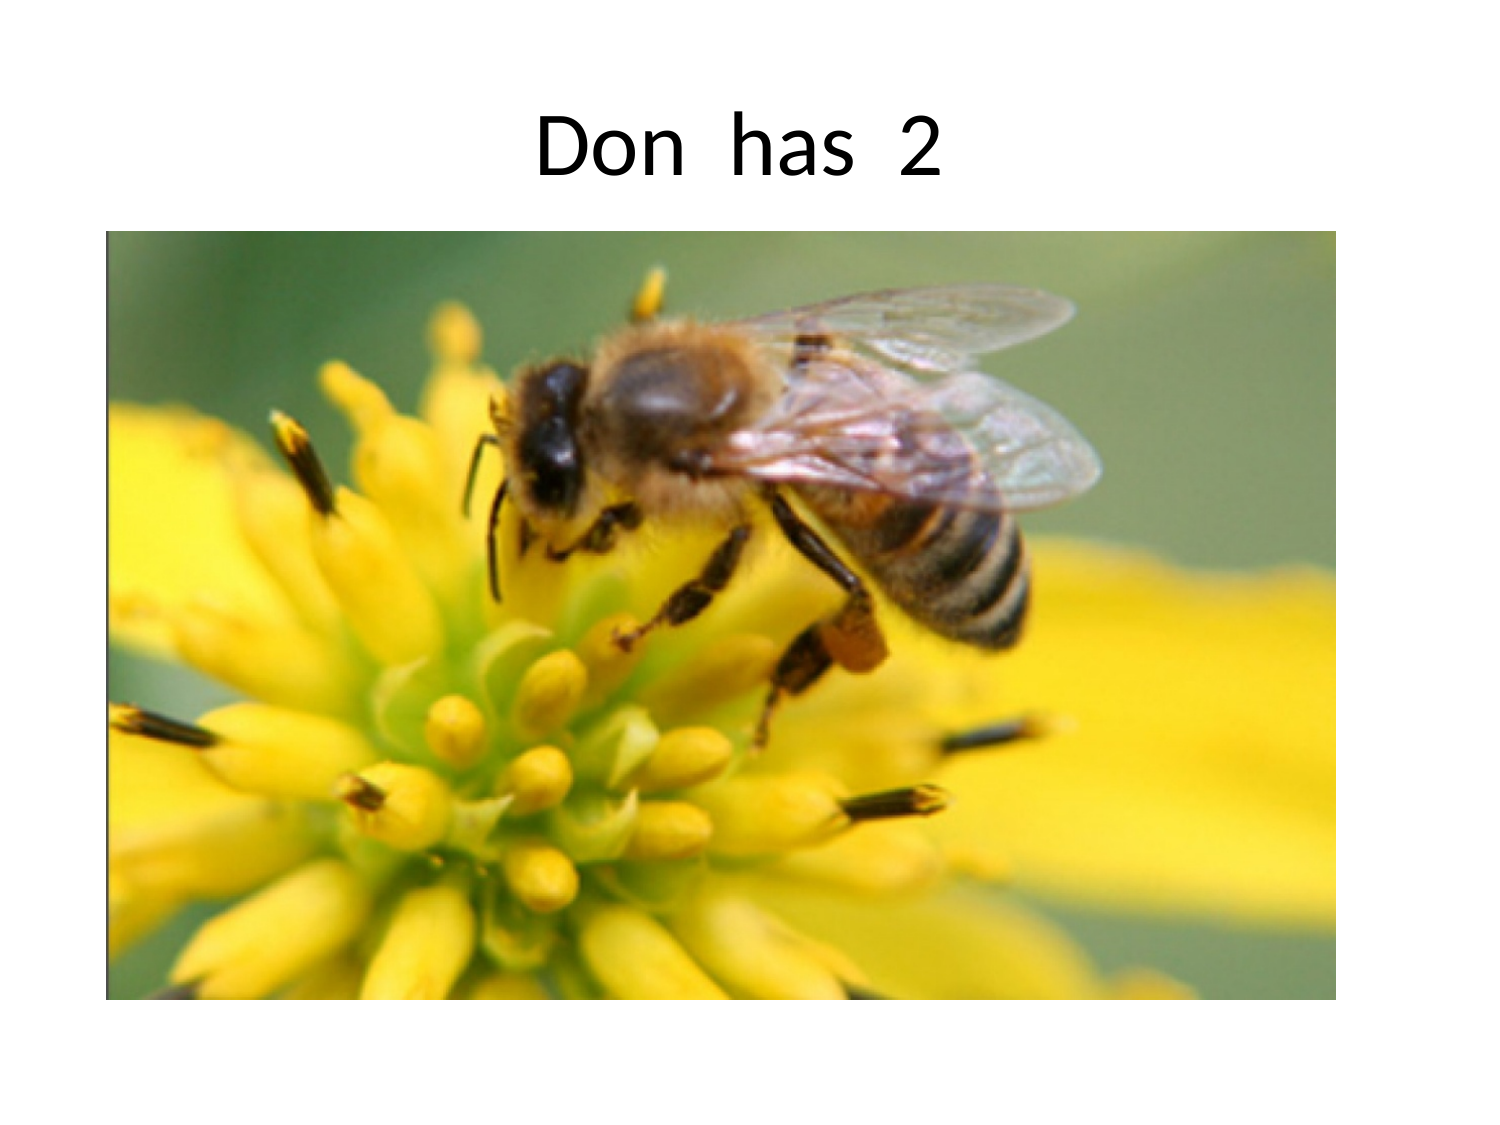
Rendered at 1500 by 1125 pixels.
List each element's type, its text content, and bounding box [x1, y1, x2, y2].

title Don has 2 [75, 45, 1425, 233]
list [106, 231, 1336, 1000]
